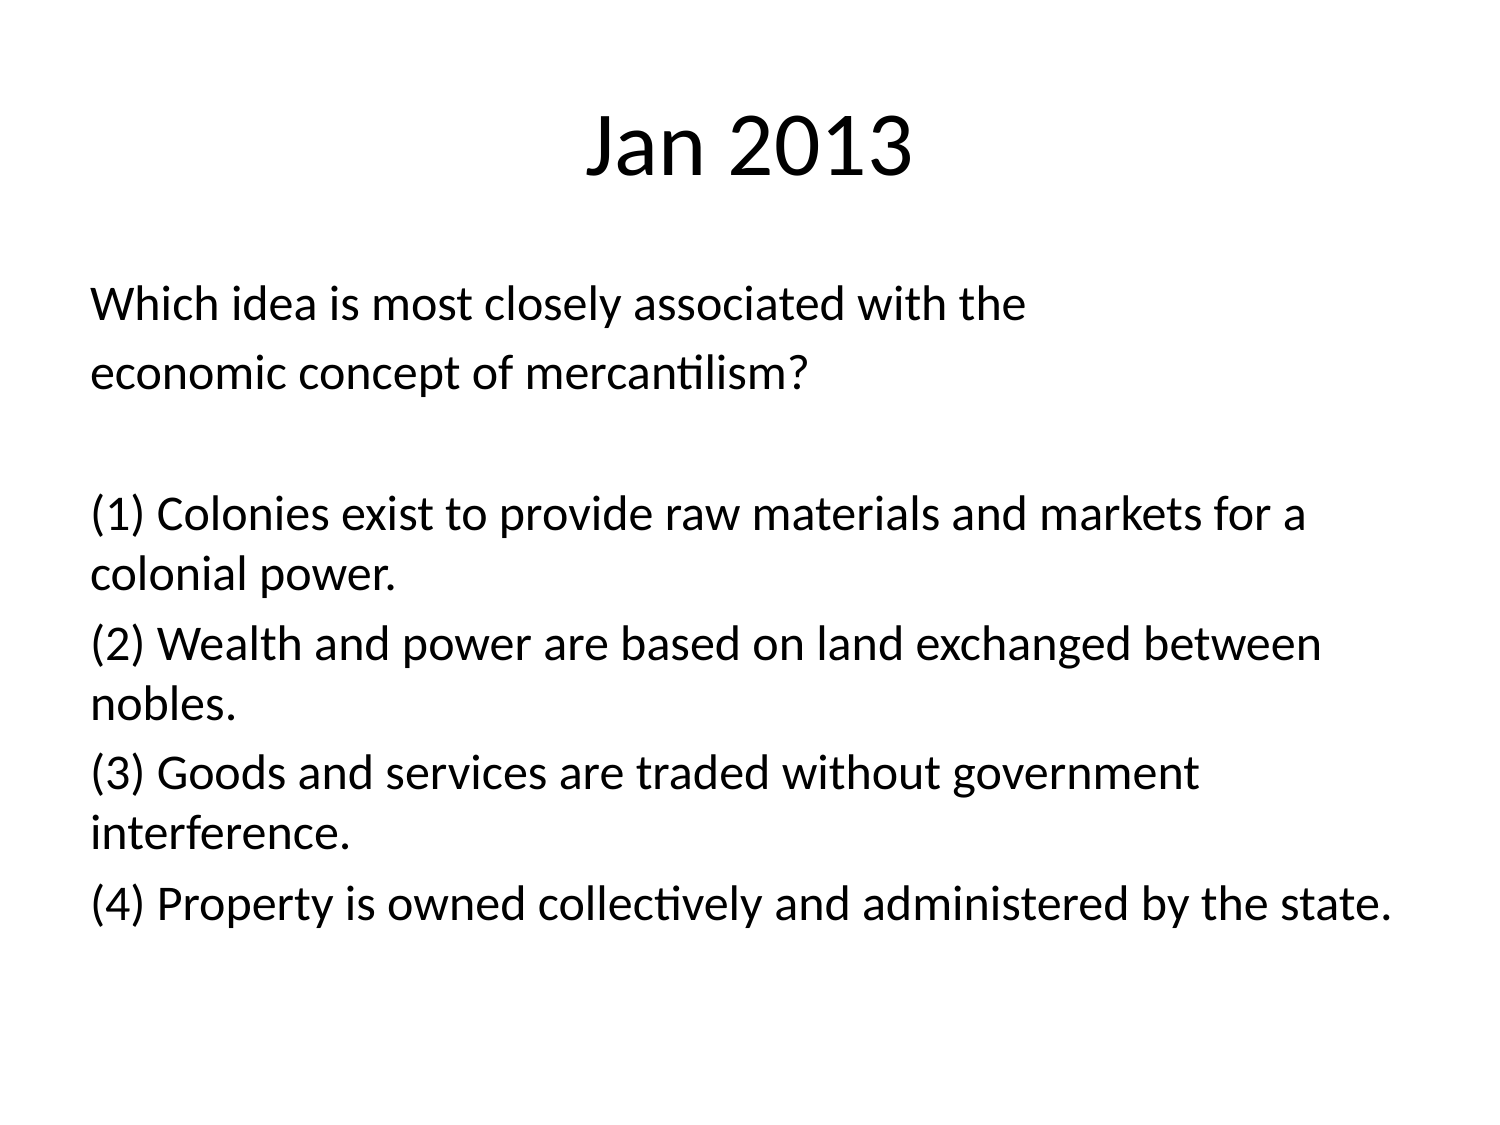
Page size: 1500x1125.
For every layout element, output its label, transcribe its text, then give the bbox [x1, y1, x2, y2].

list Which idea is most closely associated with the economic concept of mercantilism? (1) Colonies exist to provide raw materials and markets for a colonial power. (2) Wealth and power are based on land exchanged between nobles. (3) Goods and services are traded without government interference. (4) Property is owned collectively and administered by the state. [75, 262, 1425, 1005]
title Jan 2013 [75, 45, 1425, 233]
